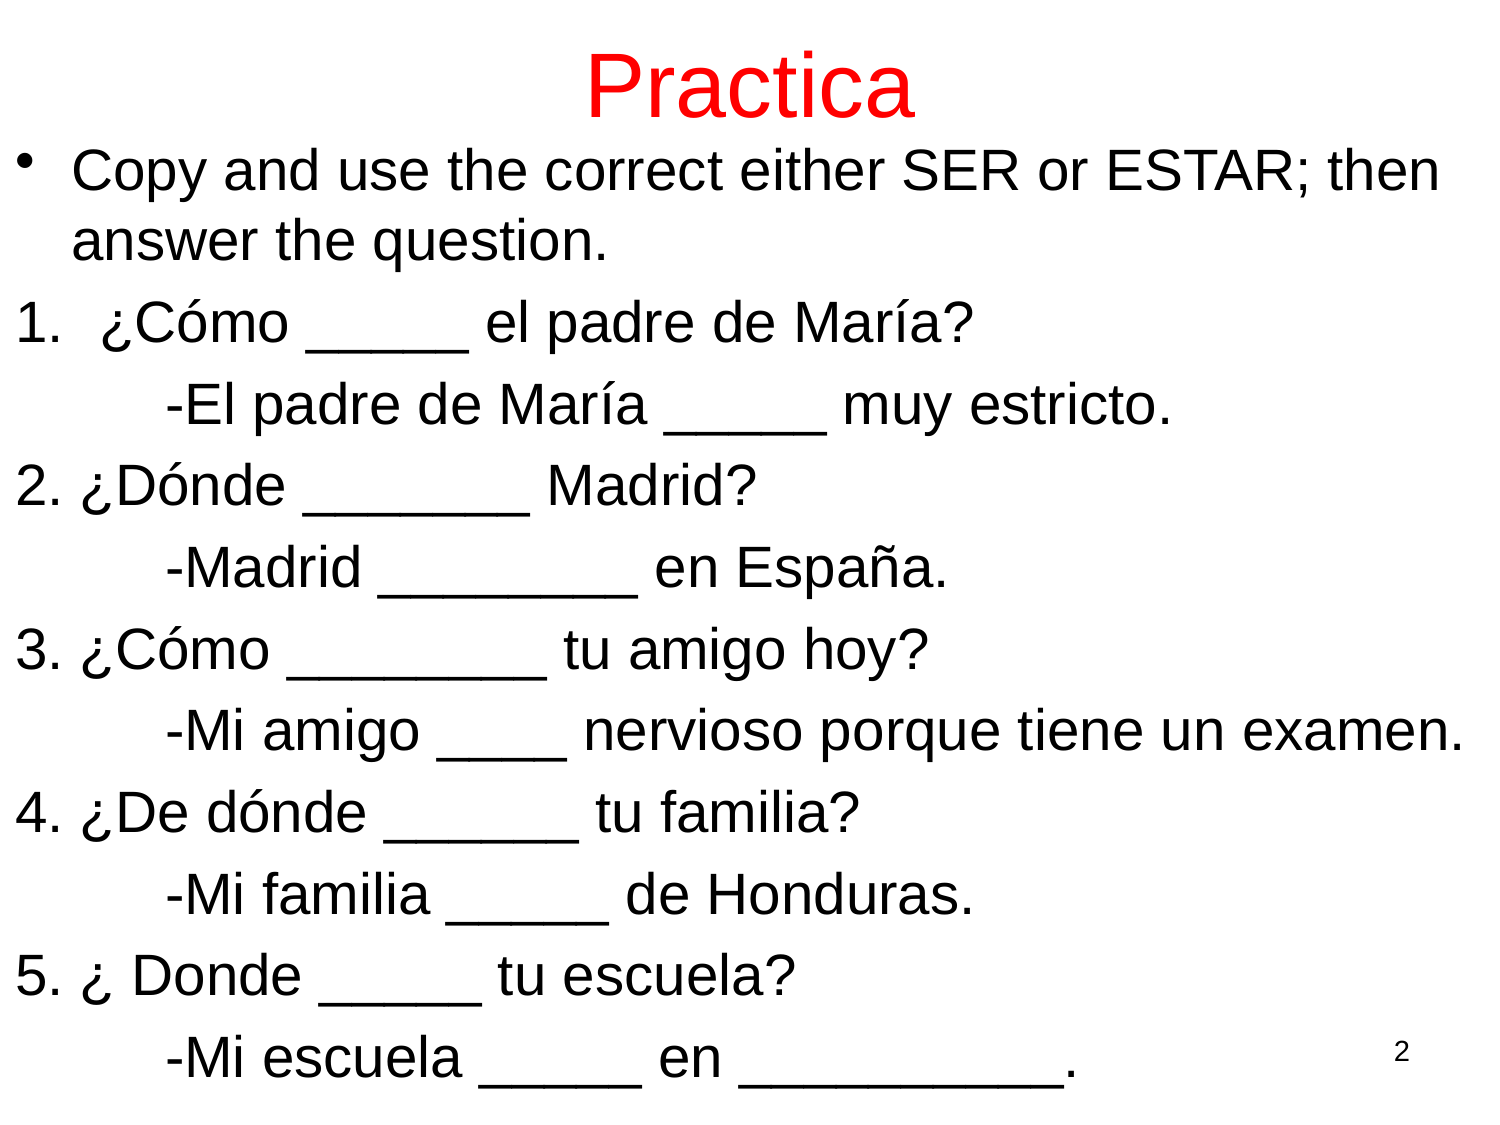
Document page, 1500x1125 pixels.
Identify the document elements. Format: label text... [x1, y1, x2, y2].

title Practica [75, 0, 1425, 125]
slide_number 2 [1074, 1024, 1425, 1103]
list Copy and use the correct either SER or ESTAR; then answer the question. ¿Cómo _____ el padre de María? -El padre de María _____ muy estricto. 2. ¿Dónde _______ Madrid? -Madrid ________ en España. 3. ¿Cómo ________ tu amigo hoy? -Mi amigo ____ nervioso porque tiene un examen. 4. ¿De dónde ______ tu familia? -Mi familia _____ de Honduras. 5. ¿ Donde _____ tu escuela? -Mi escuela _____ en __________. [0, 125, 1500, 988]
